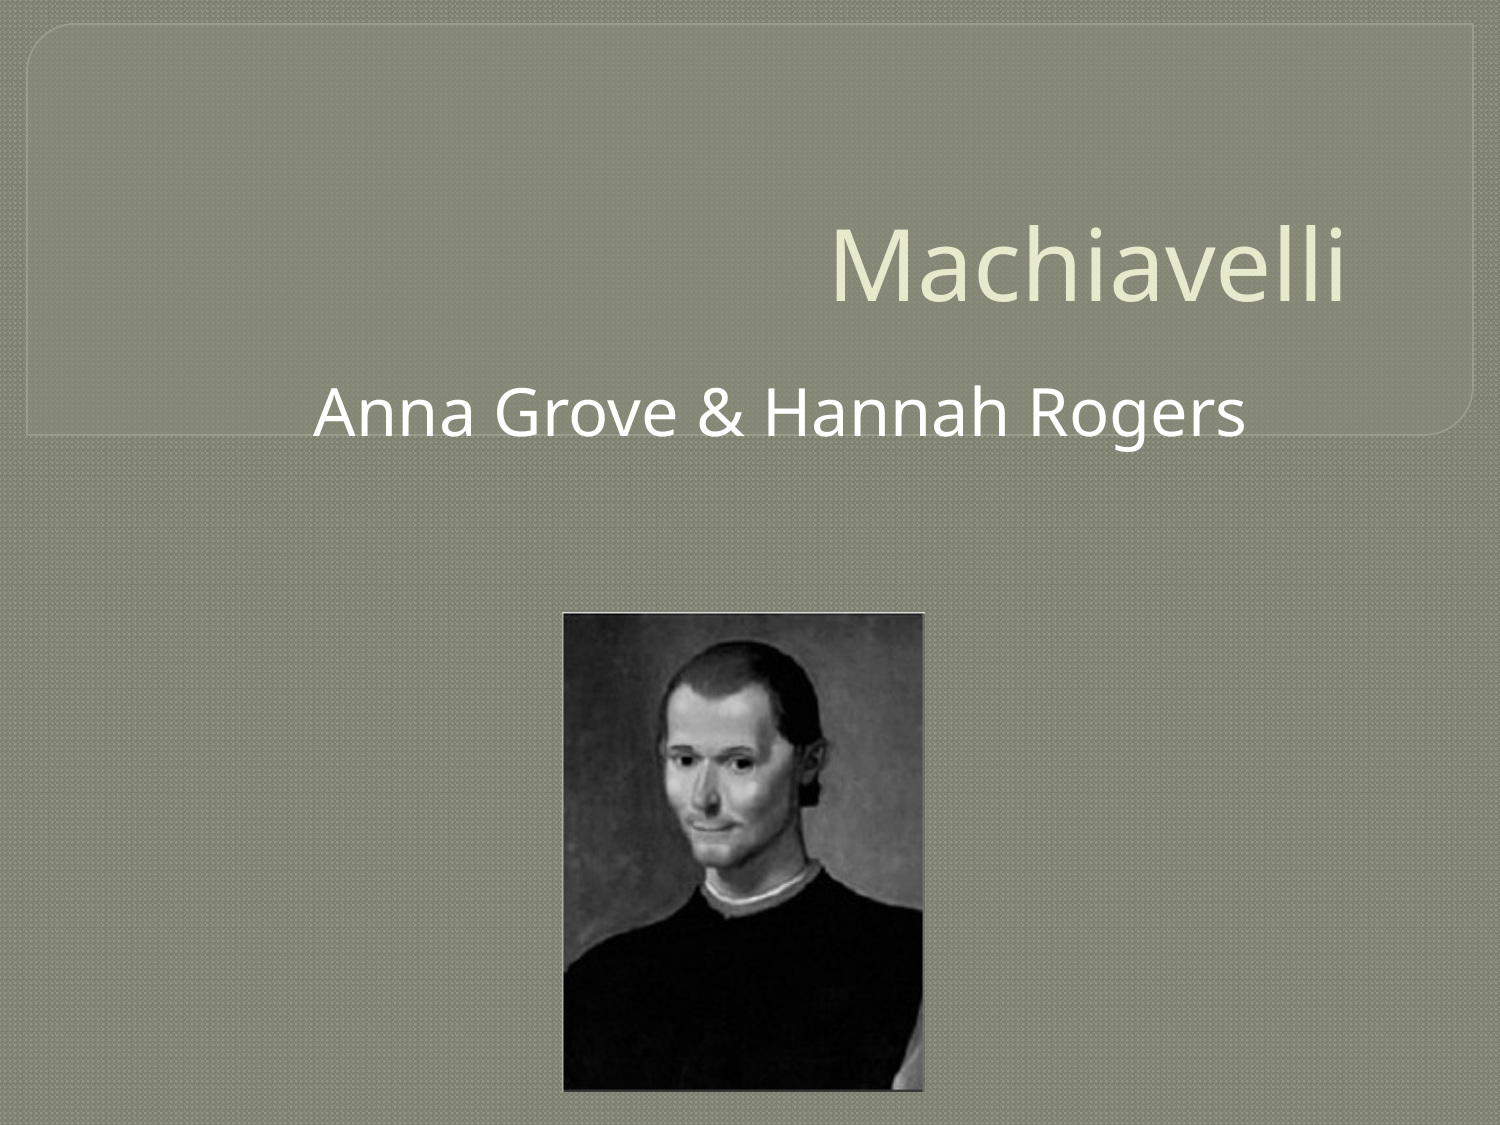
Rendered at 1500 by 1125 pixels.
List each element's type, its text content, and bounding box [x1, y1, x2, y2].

title Machiavelli [112, 87, 1388, 329]
picture [562, 612, 926, 1092]
text_box Anna Grove & Hannah Rogers [174, 362, 1388, 458]
